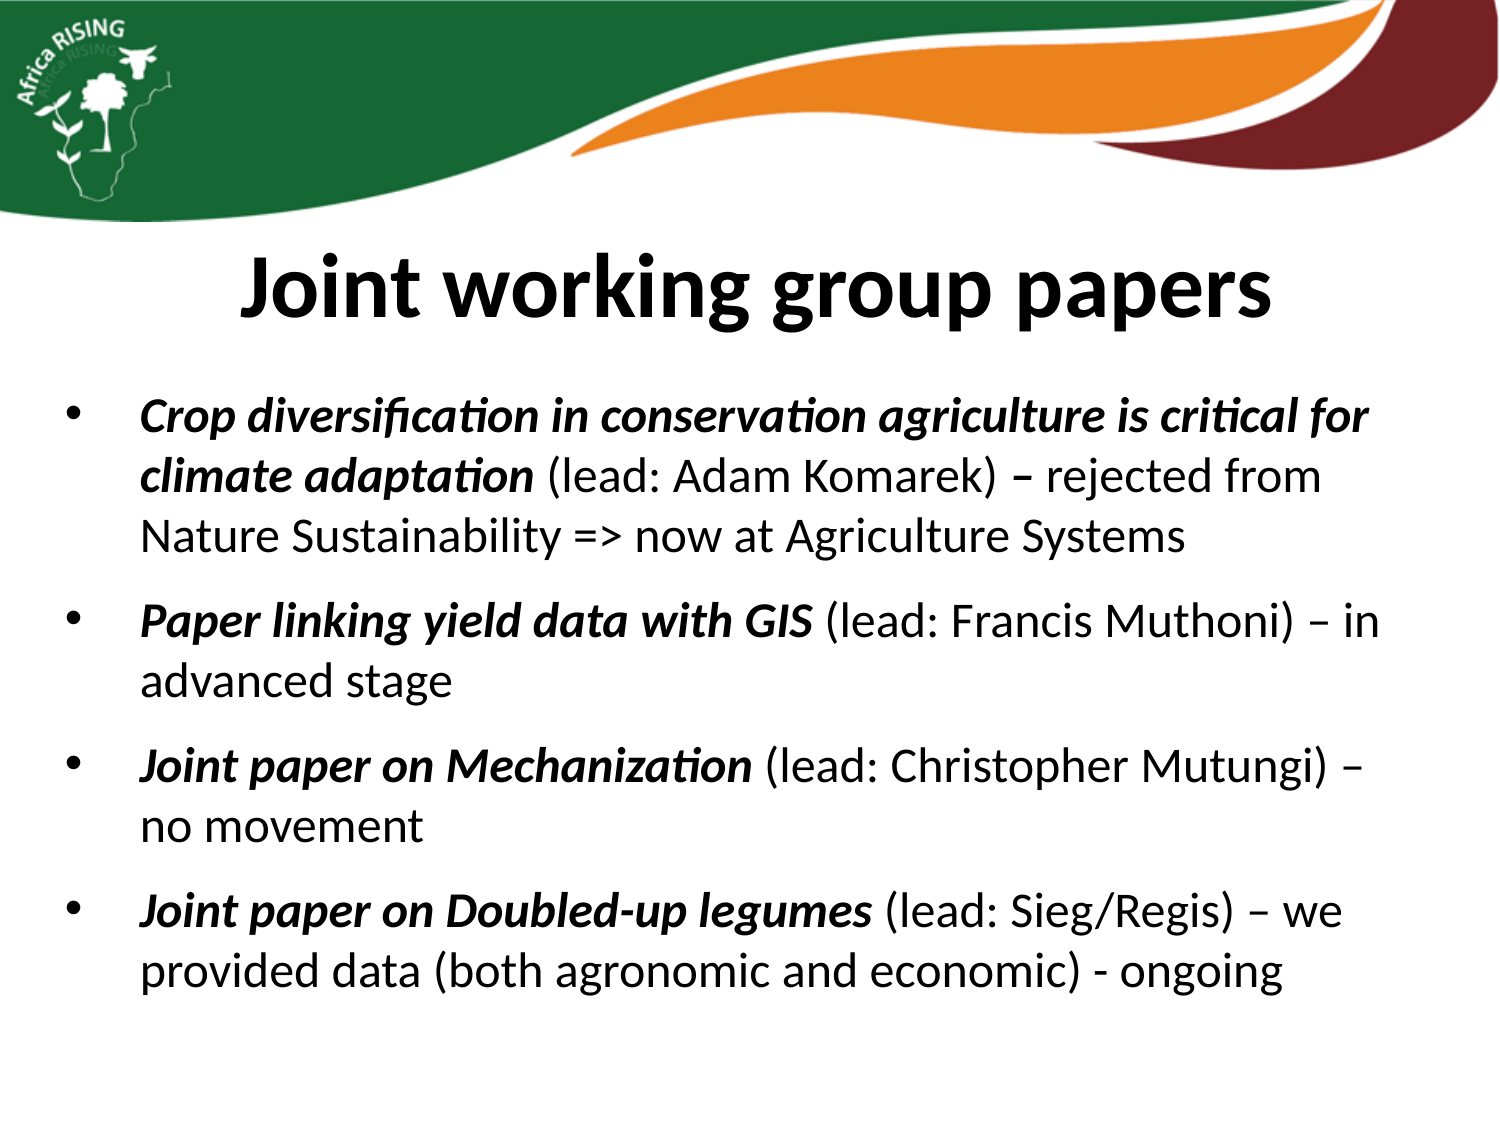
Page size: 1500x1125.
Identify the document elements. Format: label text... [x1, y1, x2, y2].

picture [0, 0, 1499, 222]
title Joint working group papers [225, 187, 1500, 375]
text_box Crop diversification in conservation agriculture is critical for climate adaptation (lead: Adam Komarek) – rejected from Nature Sustainability => now at Agriculture Systems Paper linking yield data with GIS (lead: Francis Muthoni) – in advanced stage Joint paper on Mechanization (lead: Christopher Mutungi) – no movement Joint paper on Doubled-up legumes (lead: Sieg/Regis) – we provided data (both agronomic and economic) - ongoing [49, 375, 1413, 1005]
